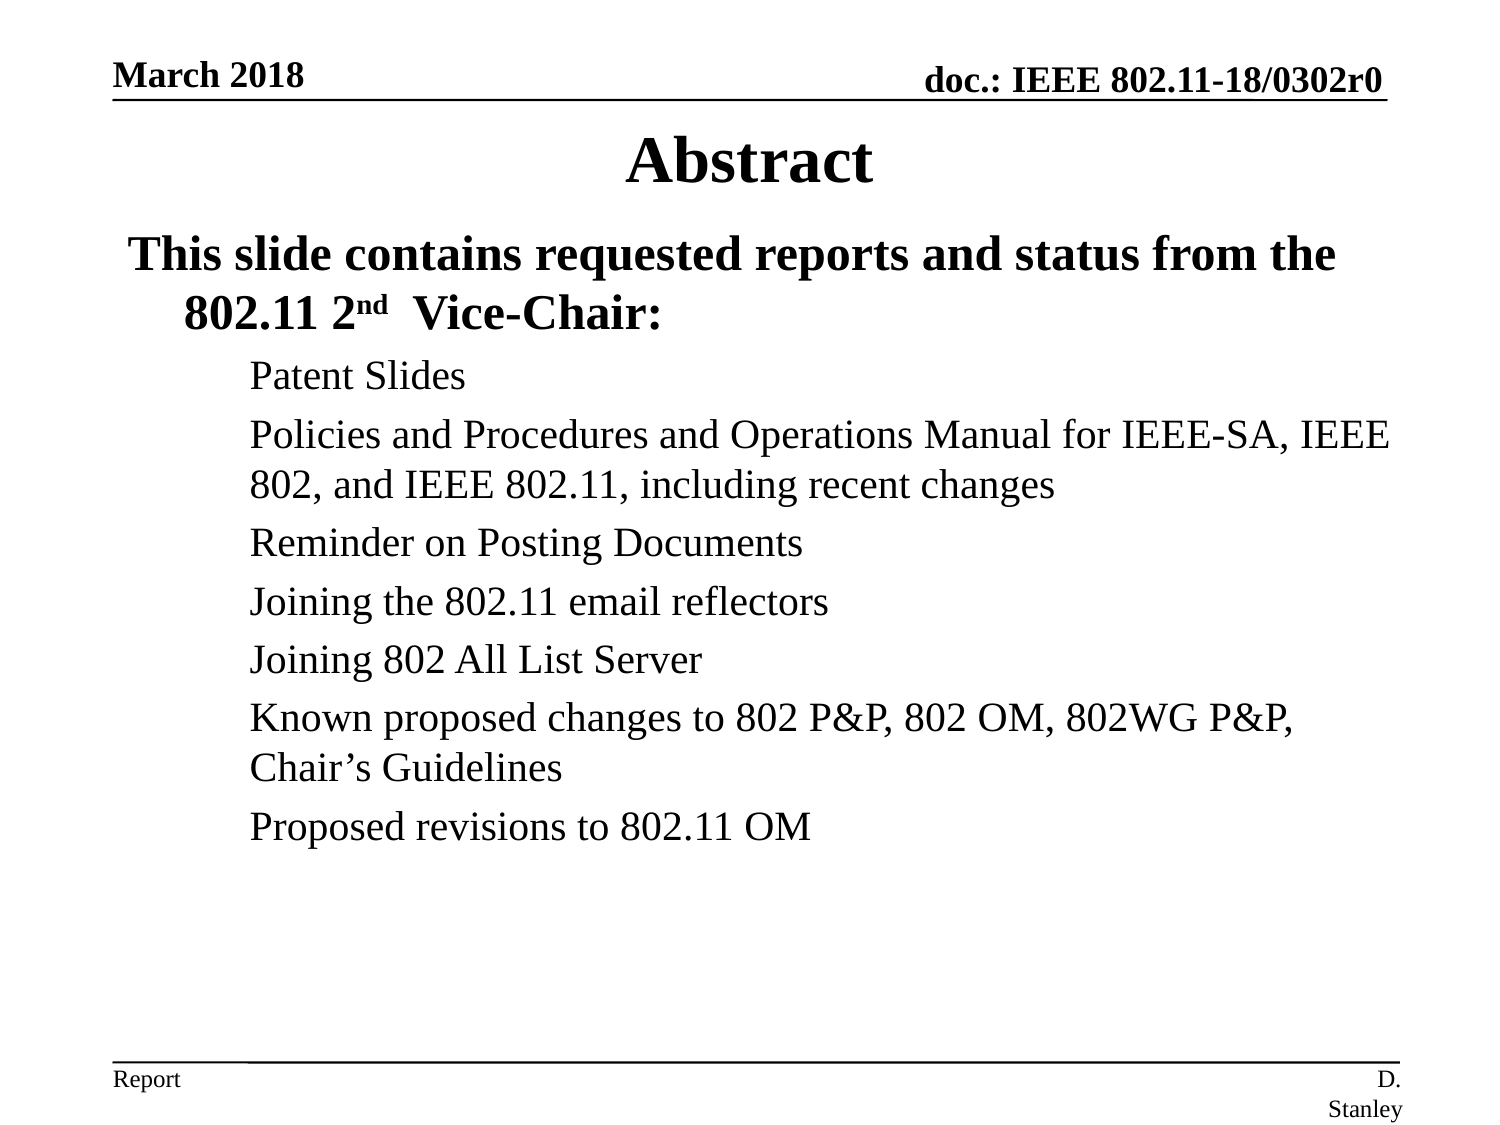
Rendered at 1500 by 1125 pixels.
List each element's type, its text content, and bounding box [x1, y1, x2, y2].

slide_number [112, 49, 401, 96]
title Abstract [112, 112, 1388, 201]
list This slide contains requested reports and status from the 802.11 2nd Vice-Chair: Patent Slides Policies and Procedures and Operations Manual for IEEE-SA, IEEE 802, and IEEE 802.11, including recent changes Reminder on Posting Documents Joining the 802.11 email reflectors Joining 802 All List Server Known proposed changes to 802 P&P, 802 OM, 802WG P&P, Chair’s Guidelines Proposed revisions to 802.11 OM [112, 212, 1413, 1038]
footer D. Stanley, HP Enterprise [1324, 1061, 1402, 1093]
